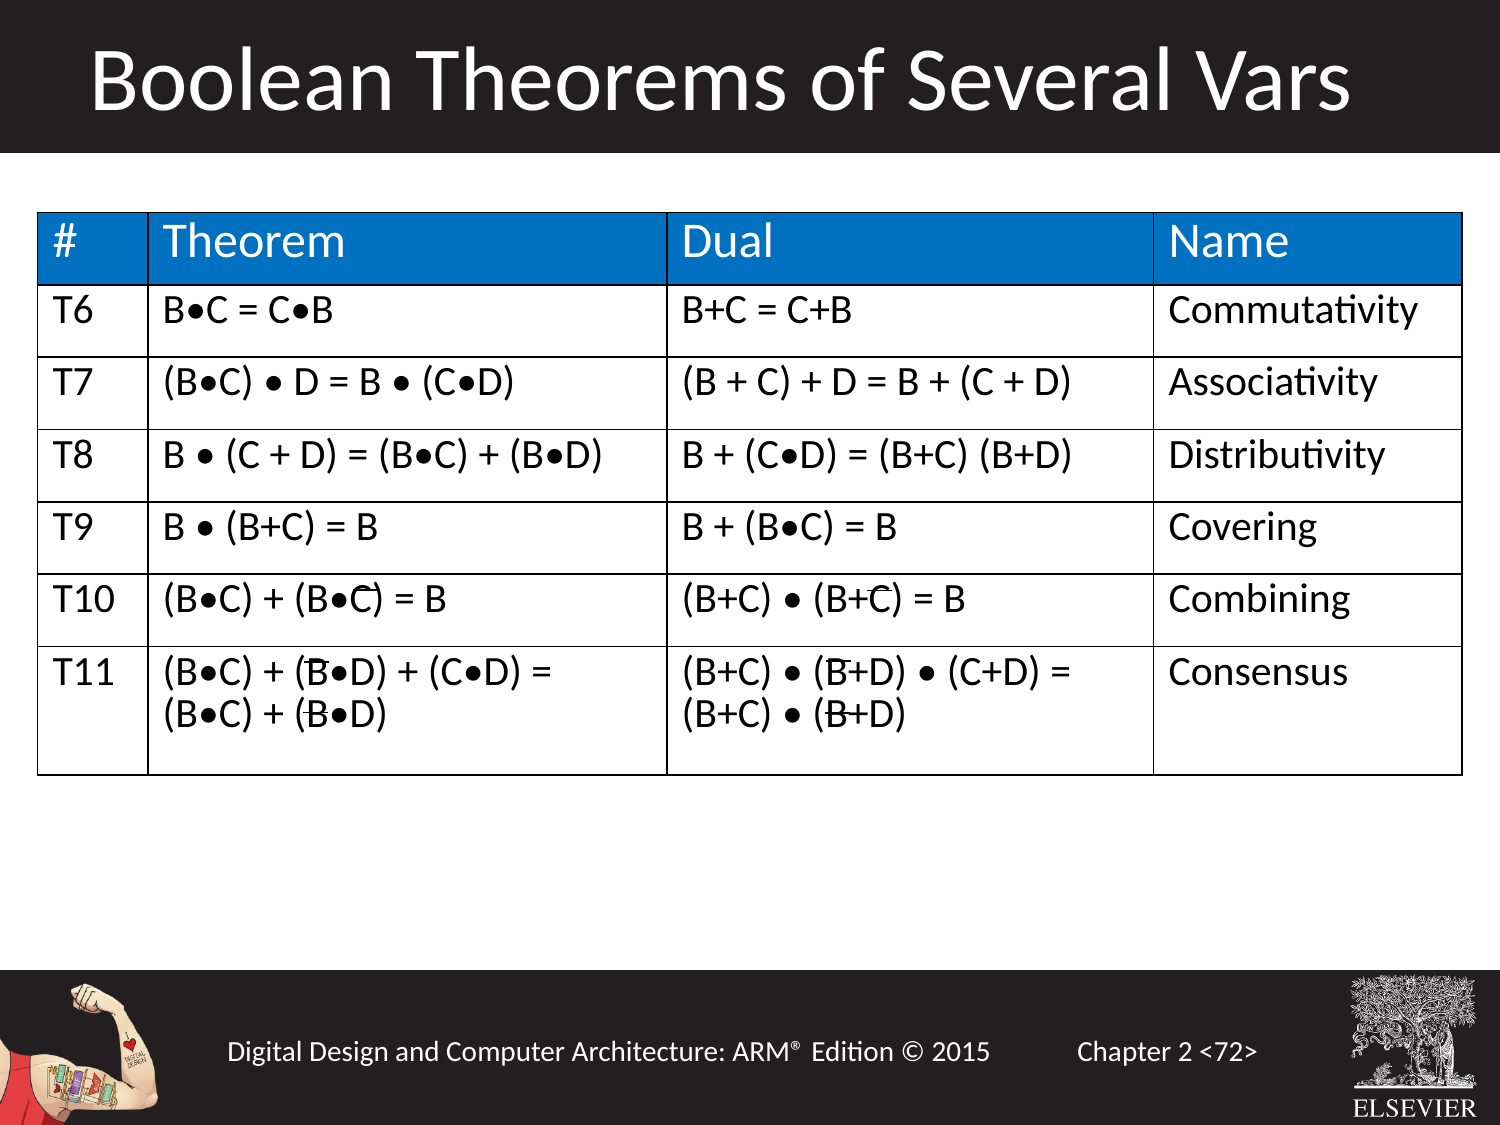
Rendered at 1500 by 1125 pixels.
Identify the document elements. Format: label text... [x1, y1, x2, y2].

table_cell T6 [38, 286, 147, 356]
table_cell T9 [38, 503, 147, 573]
table_cell B + (B•C) = B [668, 503, 1153, 573]
table_header Theorem [149, 213, 666, 284]
table_cell B • (C + D) = (B•C) + (B•D) [149, 430, 666, 501]
table_cell B+C = C+B [668, 286, 1153, 356]
table_cell (B + C) + D = B + (C + D) [668, 358, 1153, 429]
picture [1350, 974, 1477, 1117]
table_cell Commutativity [1154, 286, 1461, 356]
text_box Boolean Theorems of Several Vars [75, 11, 1375, 136]
table_header # [38, 213, 147, 284]
table_cell (B+C) • (B+C) = B [668, 575, 1153, 646]
table_cell (B+C) • (B+D) • (C+D) = (B+C) • (B+D) [668, 647, 1153, 774]
table_cell (B•C) + (B•C) = B [149, 575, 666, 646]
table_cell T7 [38, 358, 147, 429]
table_cell (B•C) + (B•D) + (C•D) = (B•C) + (B•D) [149, 647, 666, 774]
table_header Name [1154, 213, 1461, 284]
table_cell T8 [38, 430, 147, 501]
table_header Dual [668, 213, 1153, 284]
table_cell Distributivity [1154, 430, 1461, 501]
table_cell Associativity [1154, 358, 1461, 429]
table_cell Combining [1154, 575, 1461, 646]
table_cell T10 [38, 575, 147, 646]
picture [0, 979, 163, 1125]
table_cell B•C = C•B [149, 286, 666, 356]
table_cell T11 [38, 647, 147, 774]
table_cell (B•C) • D = B • (C•D) [149, 358, 666, 429]
table_cell Consensus [1154, 647, 1461, 774]
table_cell Covering [1154, 503, 1461, 573]
table_cell B + (C•D) = (B+C) (B+D) [668, 430, 1153, 501]
table_cell B • (B+C) = B [149, 503, 666, 573]
